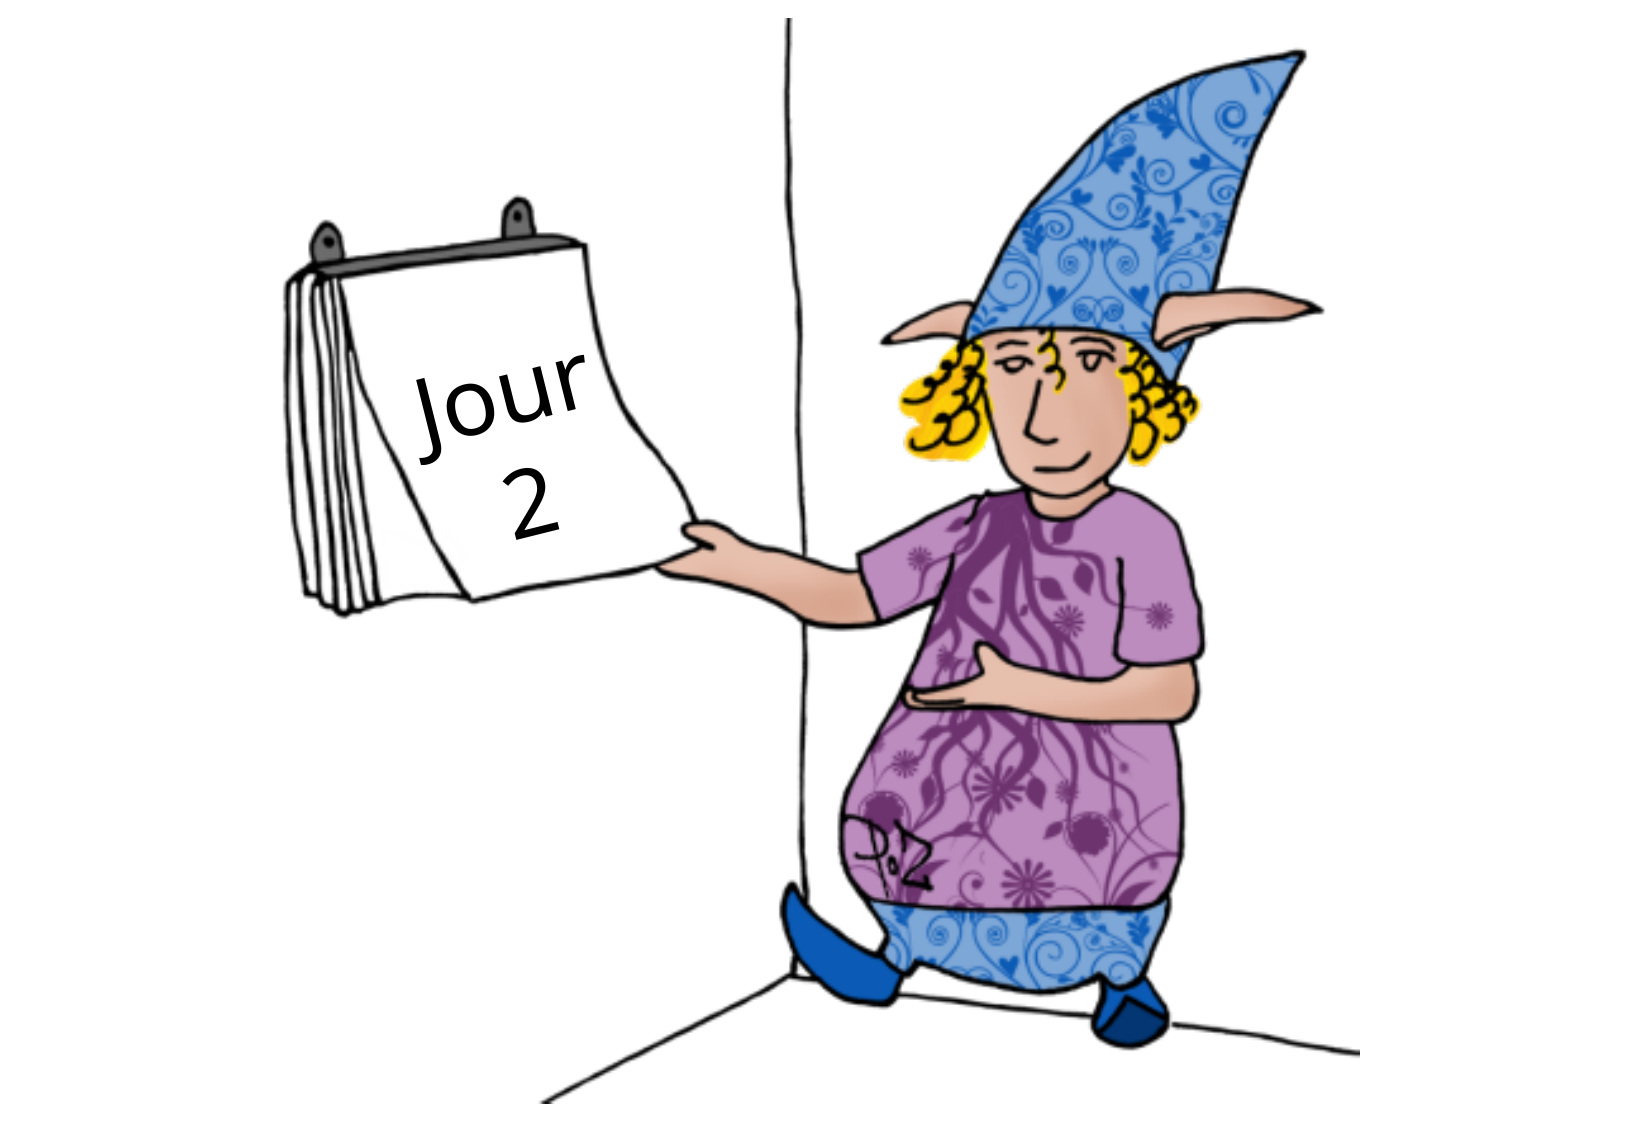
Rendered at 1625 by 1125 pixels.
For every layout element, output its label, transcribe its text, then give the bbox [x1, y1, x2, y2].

text_box Jour 2 [339, 290, 693, 597]
picture [264, 18, 1360, 1104]
